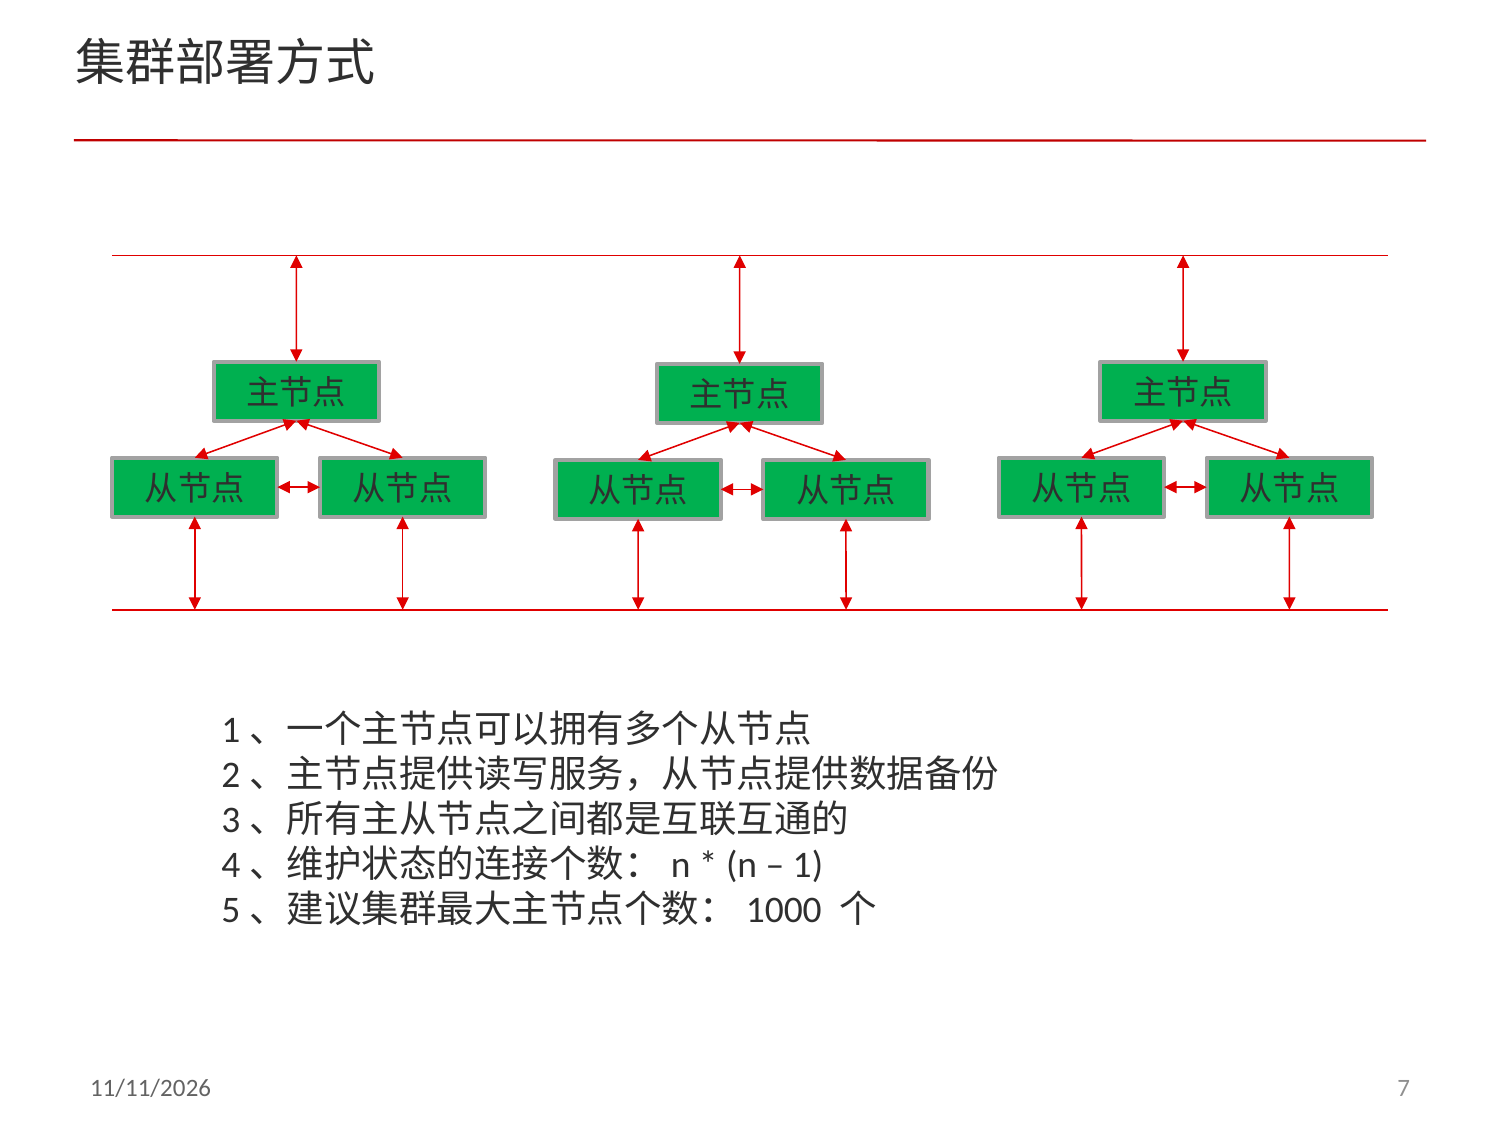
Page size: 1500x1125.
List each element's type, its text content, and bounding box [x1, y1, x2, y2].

text_box 1、一个主节点可以拥有多个从节点 2、主节点提供读写服务，从节点提供数据备份 3、所有主从节点之间都是互联互通的 4、维护状态的连接个数：n * (n – 1) 5、建议集群最大主节点个数：1000 个 [206, 698, 1247, 938]
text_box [194, 420, 295, 458]
text_box 主节点 [1098, 360, 1268, 419]
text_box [1081, 420, 1181, 458]
text_box 从节点 [318, 456, 487, 519]
title 集群部署方式 [75, 30, 1235, 136]
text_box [637, 422, 738, 461]
text_box 从节点 [1205, 456, 1374, 519]
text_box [1182, 420, 1290, 458]
text_box 从节点 [761, 458, 931, 521]
text_box 从节点 [997, 456, 1166, 519]
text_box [296, 420, 403, 458]
text_box 从节点 [553, 458, 723, 521]
text_box 主节点 [655, 362, 824, 421]
text_box 主节点 [212, 360, 381, 419]
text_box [739, 422, 847, 461]
text_box 从节点 [110, 456, 279, 519]
